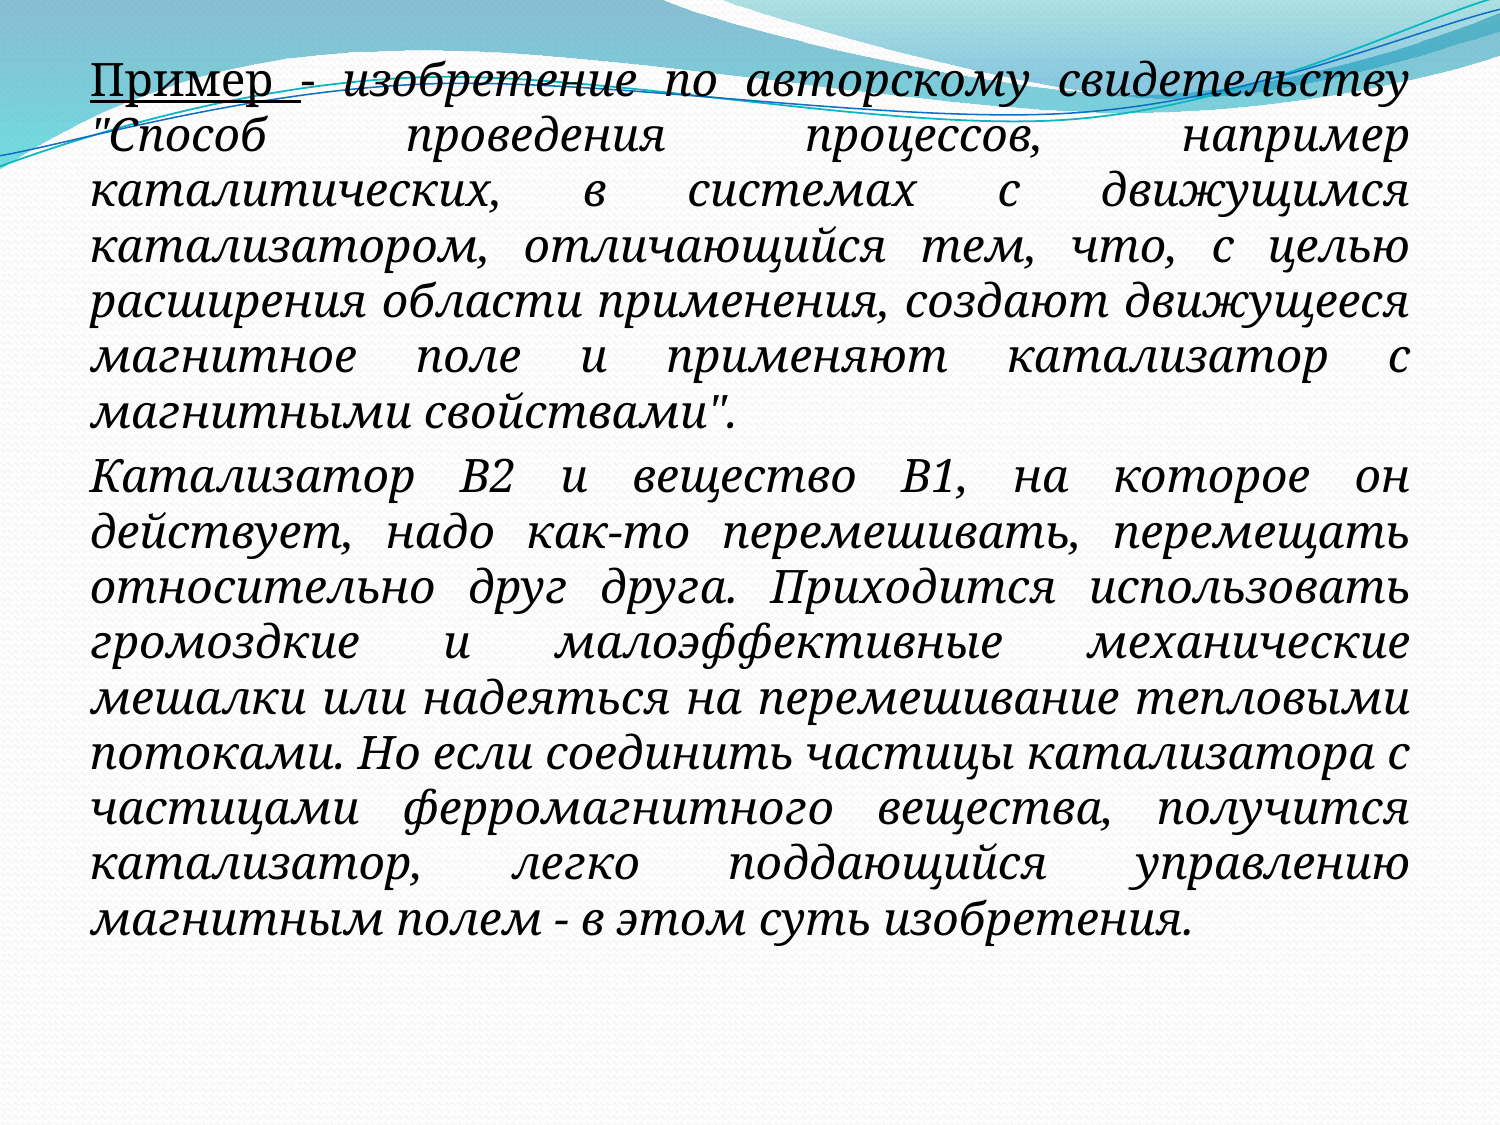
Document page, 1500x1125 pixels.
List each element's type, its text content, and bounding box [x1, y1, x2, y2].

list Пример - изобретение по авторскому свидетельству "Способ проведения процессов, например каталитических, в системах с движущимся катализатором, отличающийся тем, что, с целью расширения области применения, создают движущееся магнитное поле и применяют катализатор с магнитными свойствами". Катализатор В2 и вещество B1, на которое он действует, надо как-то перемешивать, перемещать относительно друг друга. Приходится использовать громоздкие и малоэффективные механические мешалки или надеяться на перемешивание тепловыми потоками. Но если соединить частицы катализатора с частицами ферромагнитного вещества, получится катализатор, легко поддающийся управлению магнитным полем - в этом суть изобретения. [75, 42, 1425, 1005]
